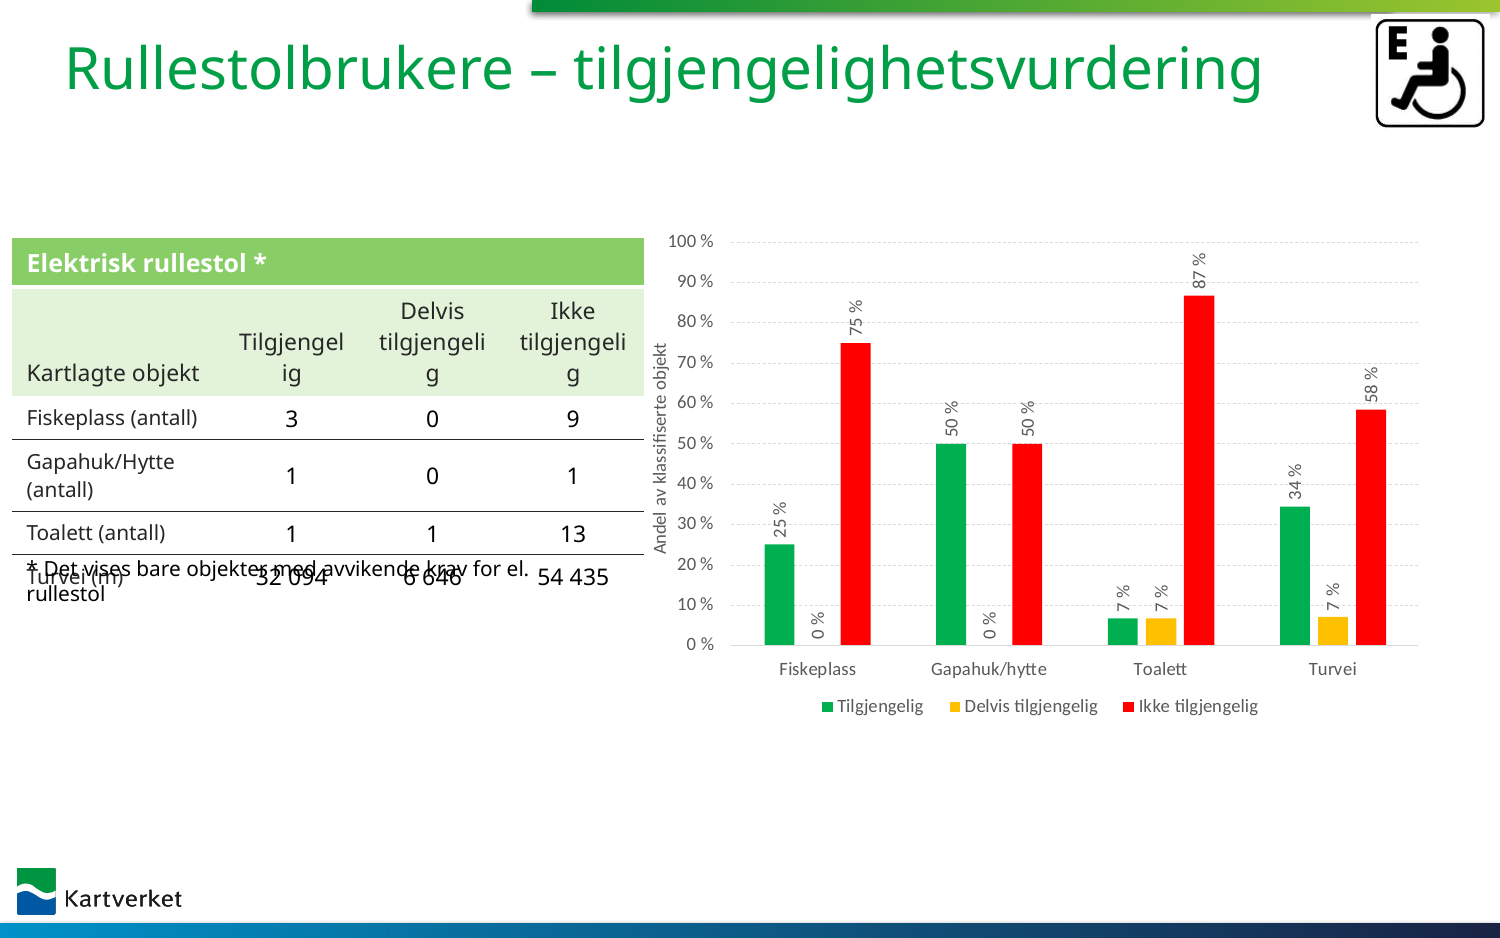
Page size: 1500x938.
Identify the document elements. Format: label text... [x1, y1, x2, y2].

table_cell Ikke tilgjengelig [503, 289, 638, 396]
table_cell 0 [362, 440, 503, 511]
table_cell Tilgjengelig [222, 289, 362, 396]
table_cell 13 [503, 512, 638, 554]
table_cell 54 435 [597, 555, 638, 598]
table_cell Kartlagte objekt [12, 289, 222, 396]
table_cell Toalett (antall) [12, 512, 222, 548]
text_box * Det vises bare objekter med avvikende krav for el. rullestol [11, 548, 597, 613]
table_header Elektrisk rullestol * [12, 238, 638, 285]
picture [643, 218, 1429, 728]
table_cell 1 [222, 512, 362, 548]
table_cell 0 [362, 396, 503, 439]
table_cell Delvis tilgjengelig [362, 289, 503, 396]
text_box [1371, 13, 1491, 133]
table_cell Fiskeplass (antall) [12, 396, 222, 439]
table_cell 1 [362, 512, 503, 548]
text_box Rullestolbrukere – tilgjengelighetsvurdering [49, 12, 1372, 109]
table_cell 1 [503, 440, 638, 511]
table_cell 9 [503, 396, 638, 439]
table_cell 3 [222, 396, 362, 439]
table_cell 1 [222, 440, 362, 511]
table_cell Gapahuk/Hytte (antall) [12, 440, 222, 511]
